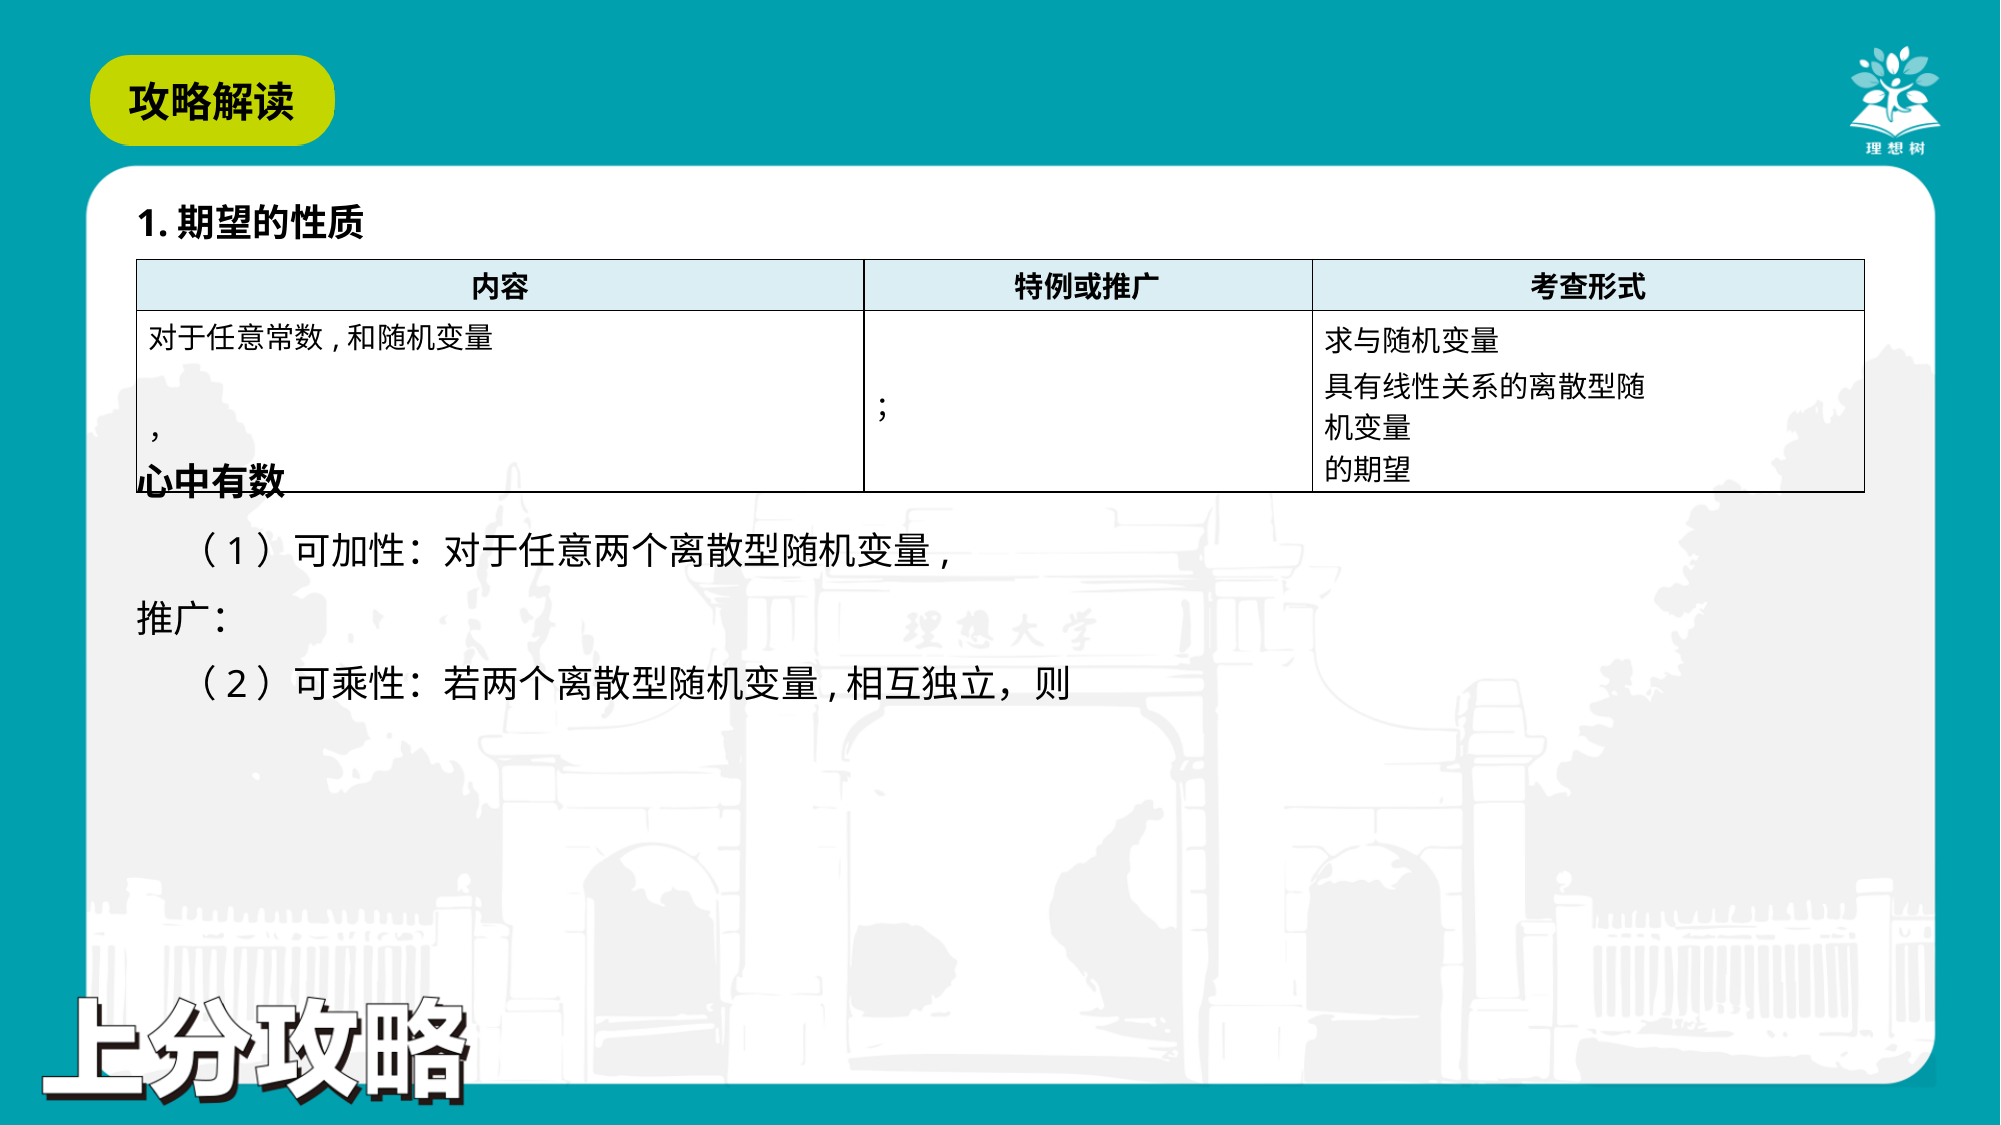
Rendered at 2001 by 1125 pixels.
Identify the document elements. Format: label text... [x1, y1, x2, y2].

text_box 1.期望的性质 [136, 177, 1865, 237]
picture [0, 0, 2000, 1125]
